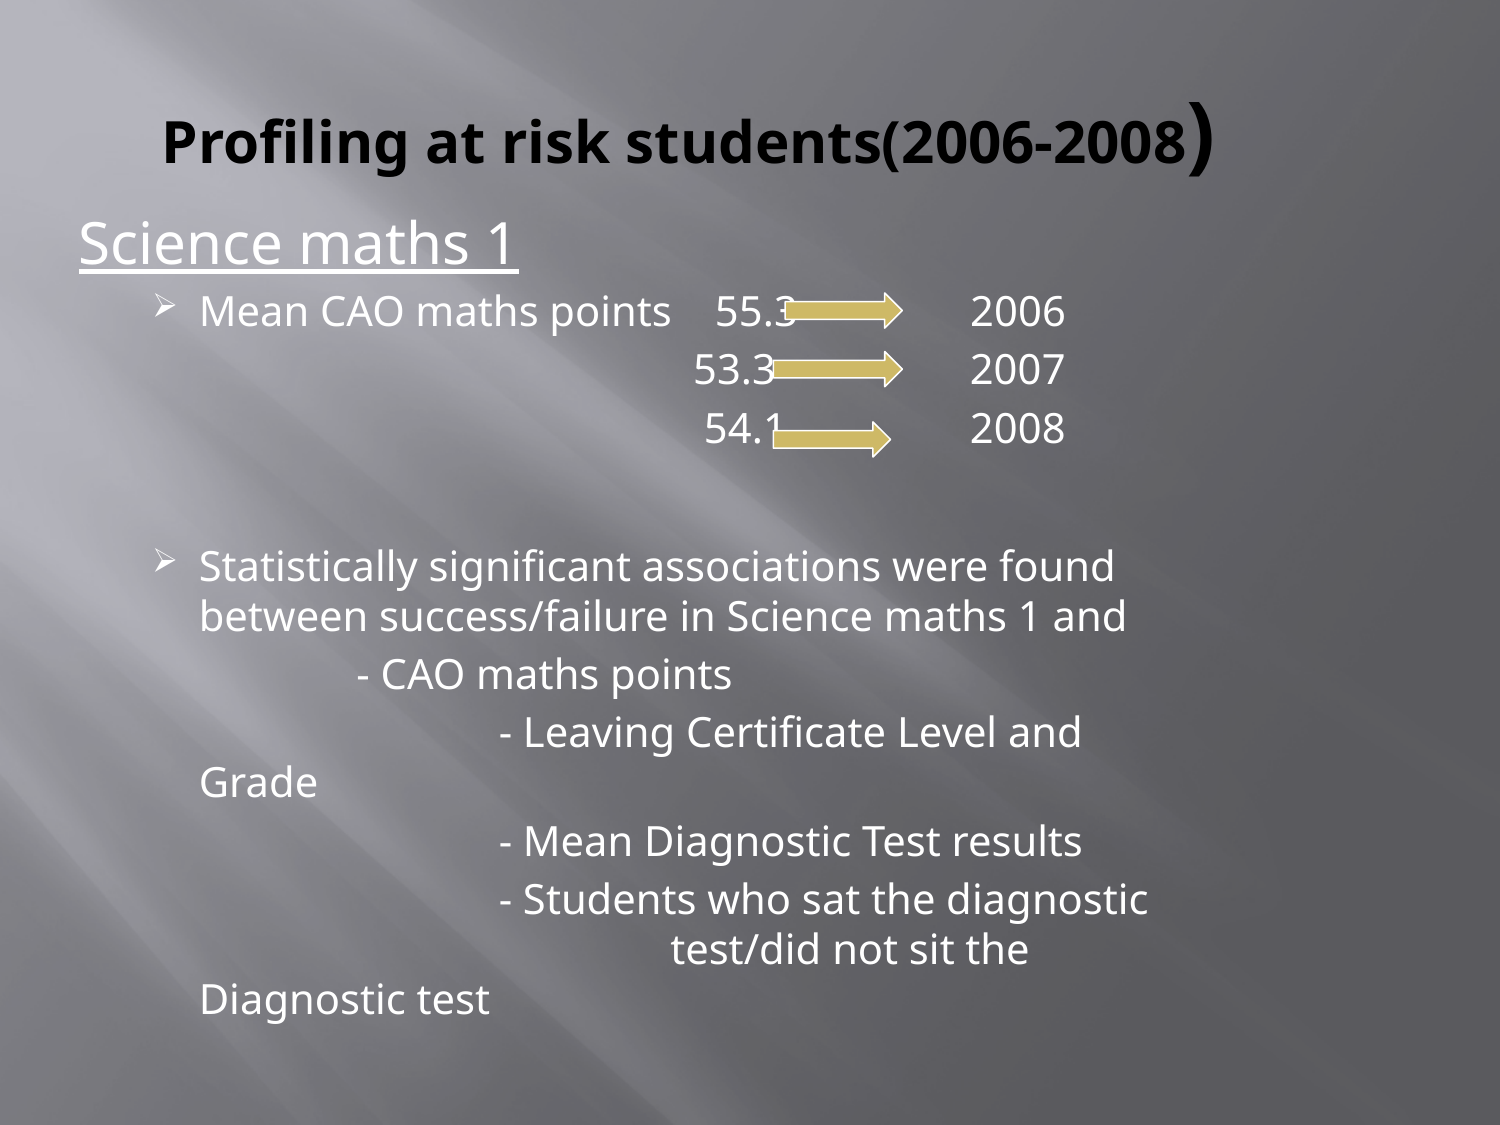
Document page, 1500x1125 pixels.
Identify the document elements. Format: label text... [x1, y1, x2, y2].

title Profiling at risk students(2006-2008) [41, 46, 1336, 211]
list Science maths 1 Mean CAO maths points 55.3 2006 53.3 2007 54.1 2008 Statistically significant associations were found between success/failure in Science maths 1 and - CAO maths points - Leaving Certificate Level and Grade - Mean Diagnostic Test results - Students who sat the diagnostic test/did not sit the Diagnostic test [41, 199, 1207, 1008]
text_box [785, 292, 903, 329]
text_box [773, 351, 903, 387]
text_box [773, 421, 891, 458]
